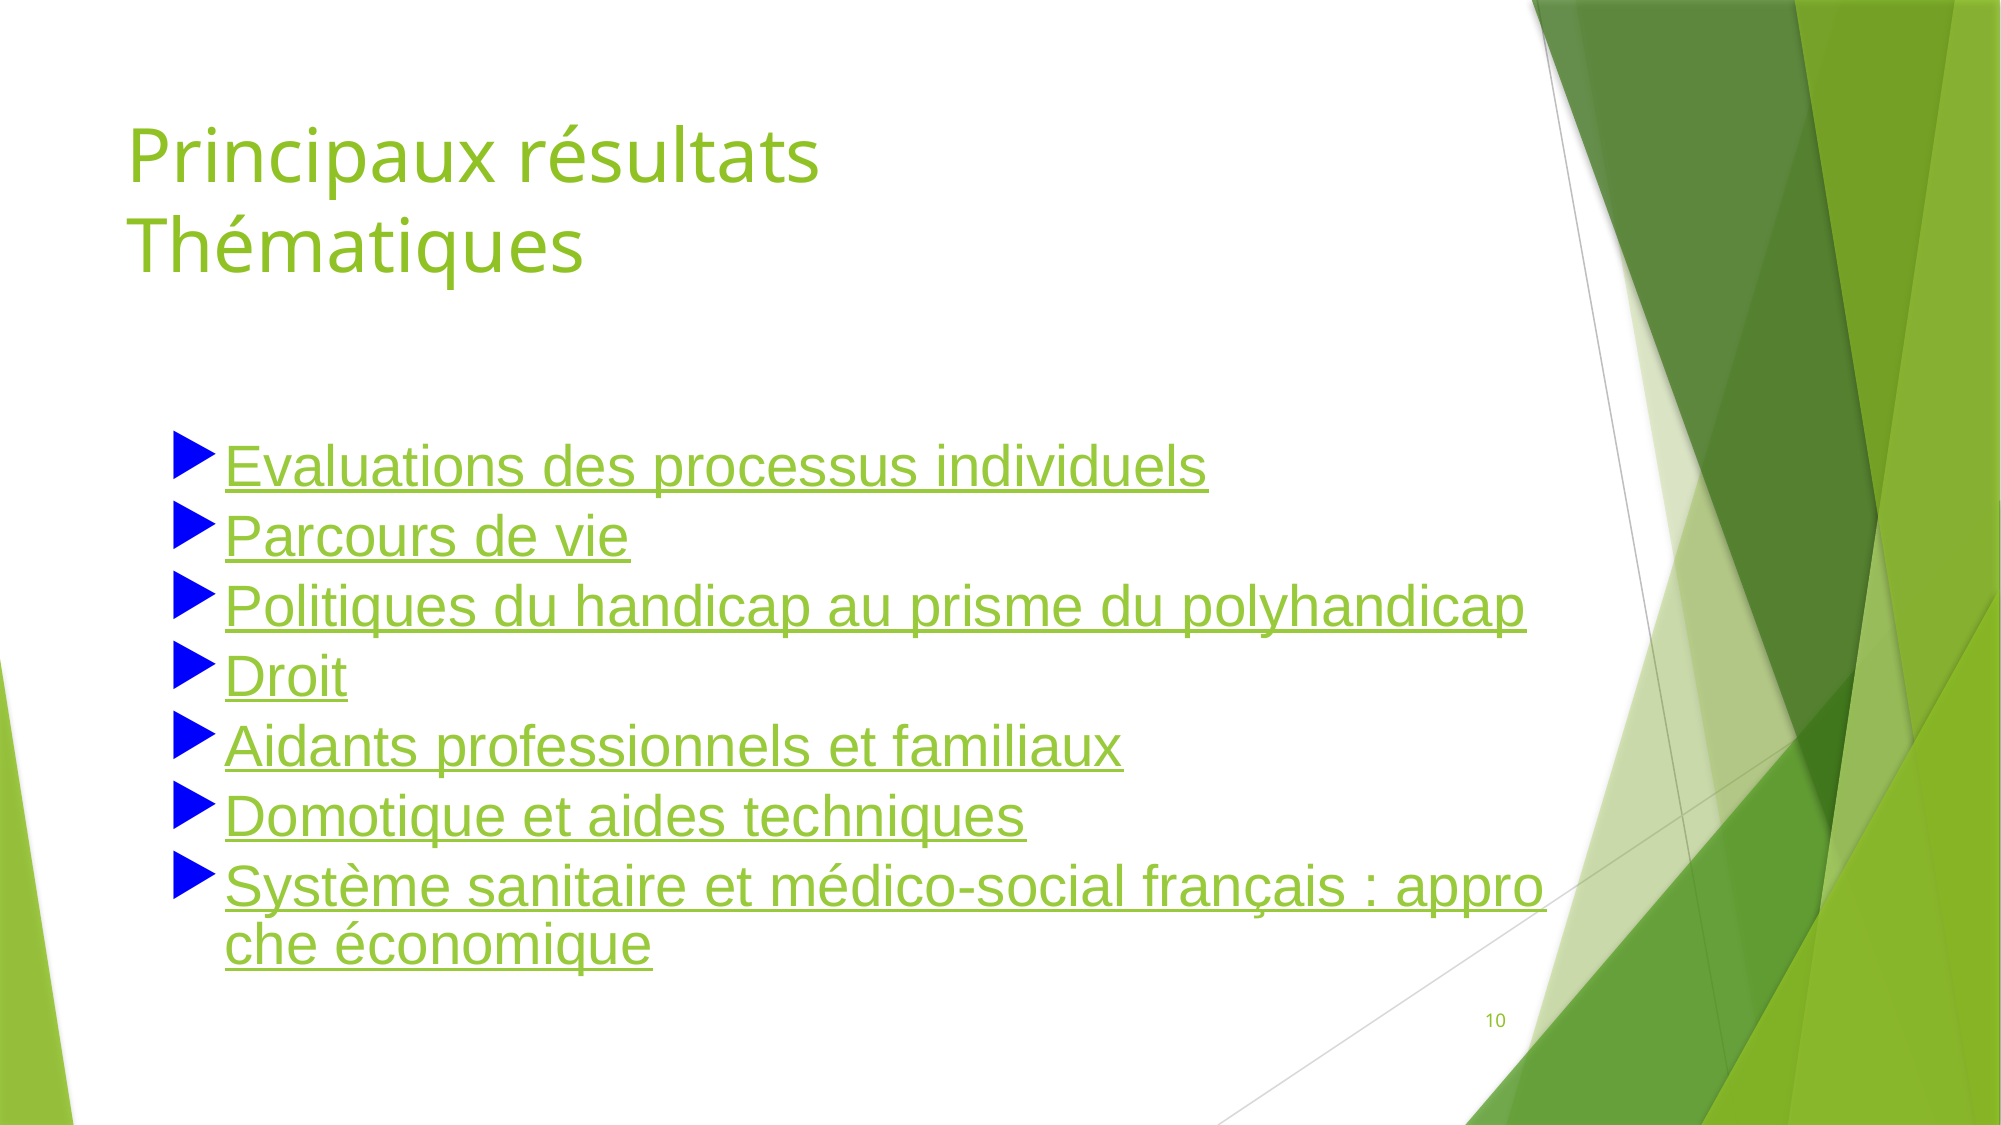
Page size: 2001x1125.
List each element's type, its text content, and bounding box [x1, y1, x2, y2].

slide_number 10 [1409, 1000, 1522, 1051]
list Evaluations des processus individuels Parcours de vie Politiques du handicap au prisme du polyhandicap Droit Aidants professionnels et familiaux Domotique et aides techniques Système sanitaire et médico-social français : approche économique [153, 346, 1580, 1000]
title Principaux résultats Thématiques [111, 99, 1522, 317]
